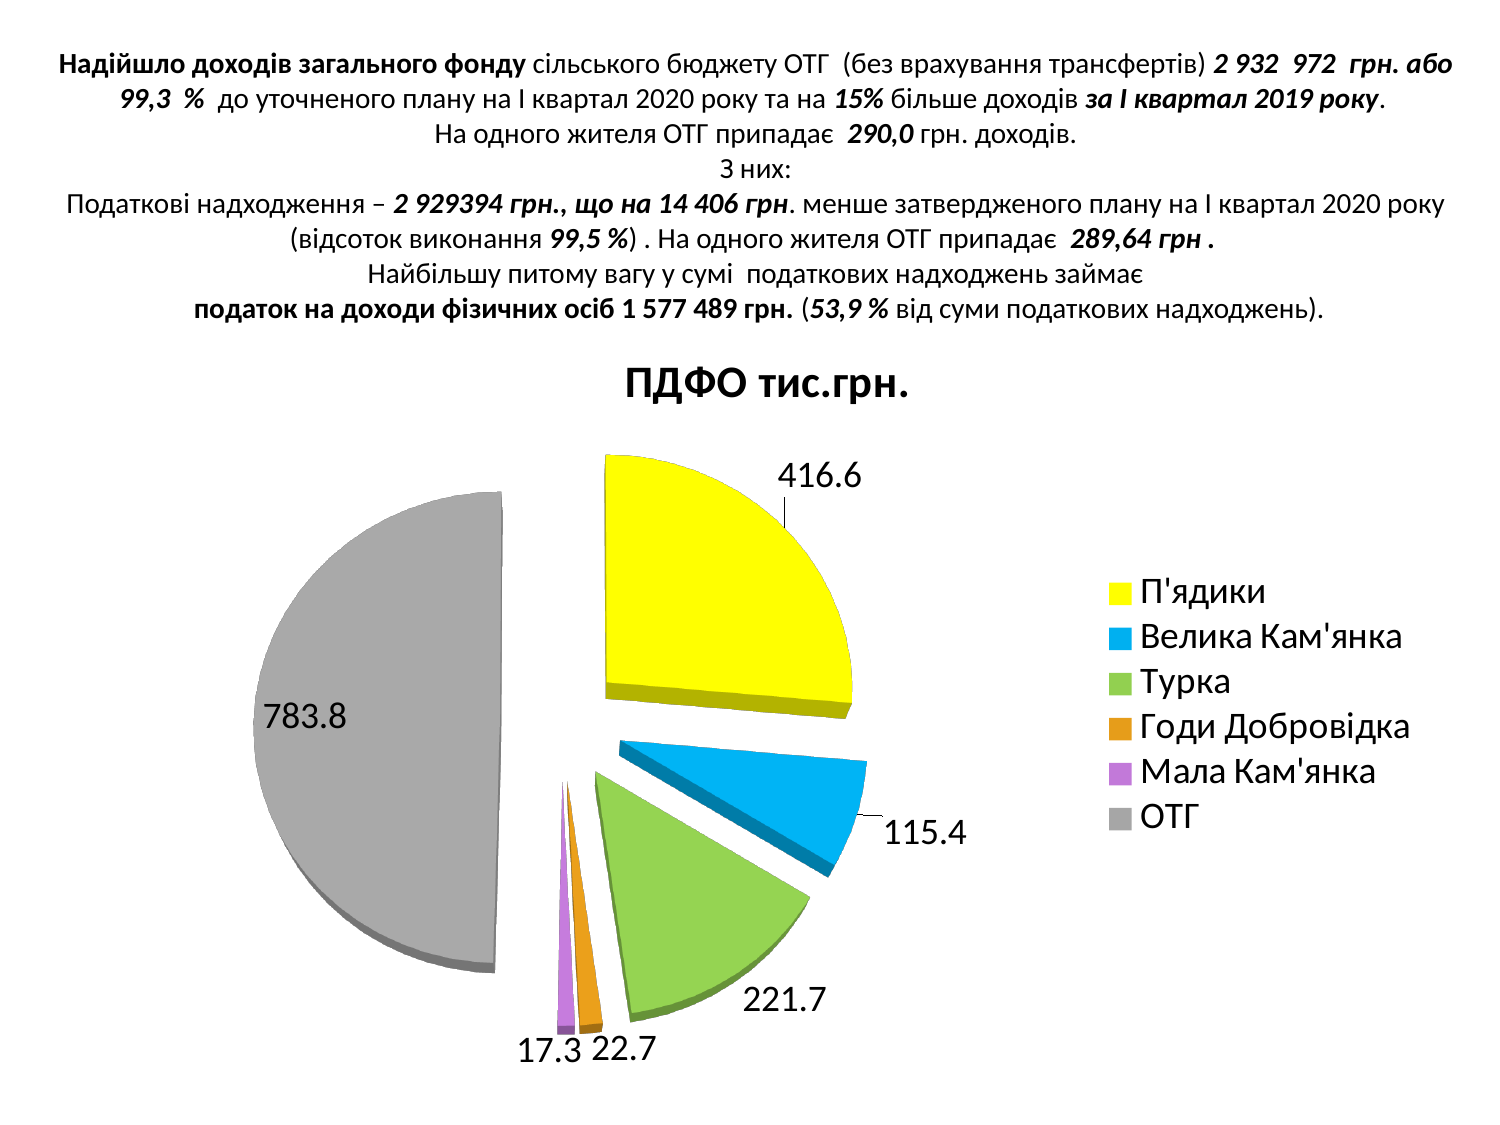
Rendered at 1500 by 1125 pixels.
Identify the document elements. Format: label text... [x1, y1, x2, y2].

chart [100, 326, 1436, 1088]
title Надійшло доходів загального фонду сільського бюджету ОТГ (без врахування трансфертів) 2 932 972 грн. або 99,3 % до уточненого плану на І квартал 2020 року та на 15% більше доходів за І квартал 2019 року. На одного жителя ОТГ припадає 290,0 грн. доходів. З них: Податкові надходження – 2 929394 грн., що на 14 406 грн. менше затвердженого плану на І квартал 2020 року (відсоток виконання 99,5 %) . На одного жителя ОТГ припадає 289,64 грн . Найбільшу питому вагу у сумі податкових надходжень займає податок на доходи фізичних осіб 1 577 489 грн. (53,9 % від суми податкових надходжень). [41, 19, 1471, 350]
